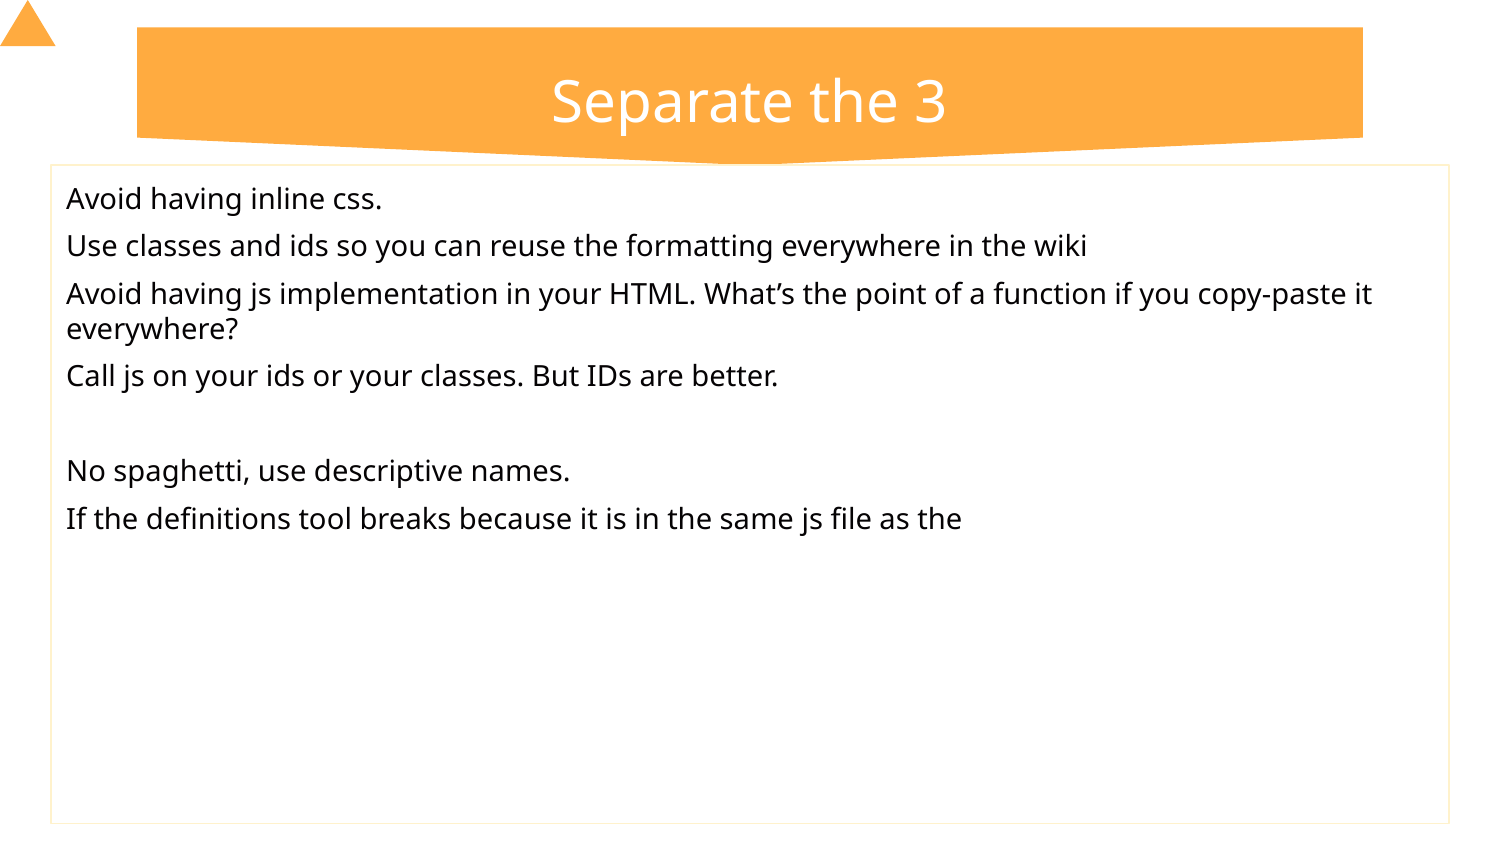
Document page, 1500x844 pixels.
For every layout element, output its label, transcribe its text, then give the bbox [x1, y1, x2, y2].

title Separate the 3 [51, 49, 1449, 144]
text_box [279, 144, 1221, 165]
text_box [137, 27, 1363, 49]
list Avoid having inline css. Use classes and ids so you can reuse the formatting everywhere in the wiki Avoid having js implementation in your HTML. What’s the point of a function if you copy-paste it everywhere? Call js on your ids or your classes. But IDs are better. No spaghetti, use descriptive names. If the definitions tool breaks because it is in the same js file as the [51, 165, 1449, 824]
text_box [0, 0, 56, 47]
